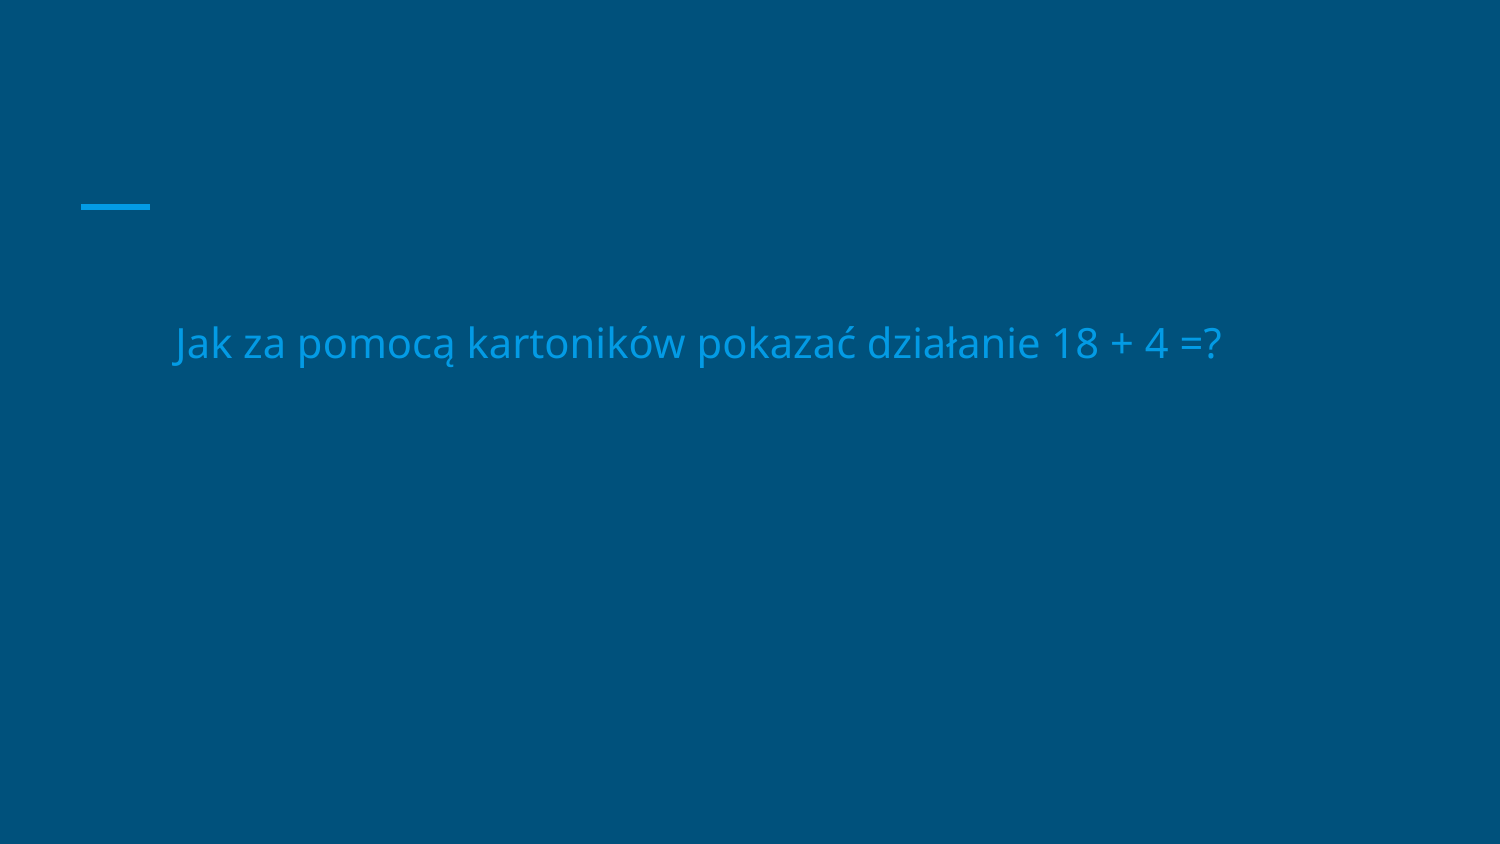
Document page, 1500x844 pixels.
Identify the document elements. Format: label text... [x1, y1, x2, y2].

text_box Jak za pomocą kartoników pokazać działanie 18 + 4 =? [160, 302, 1430, 458]
